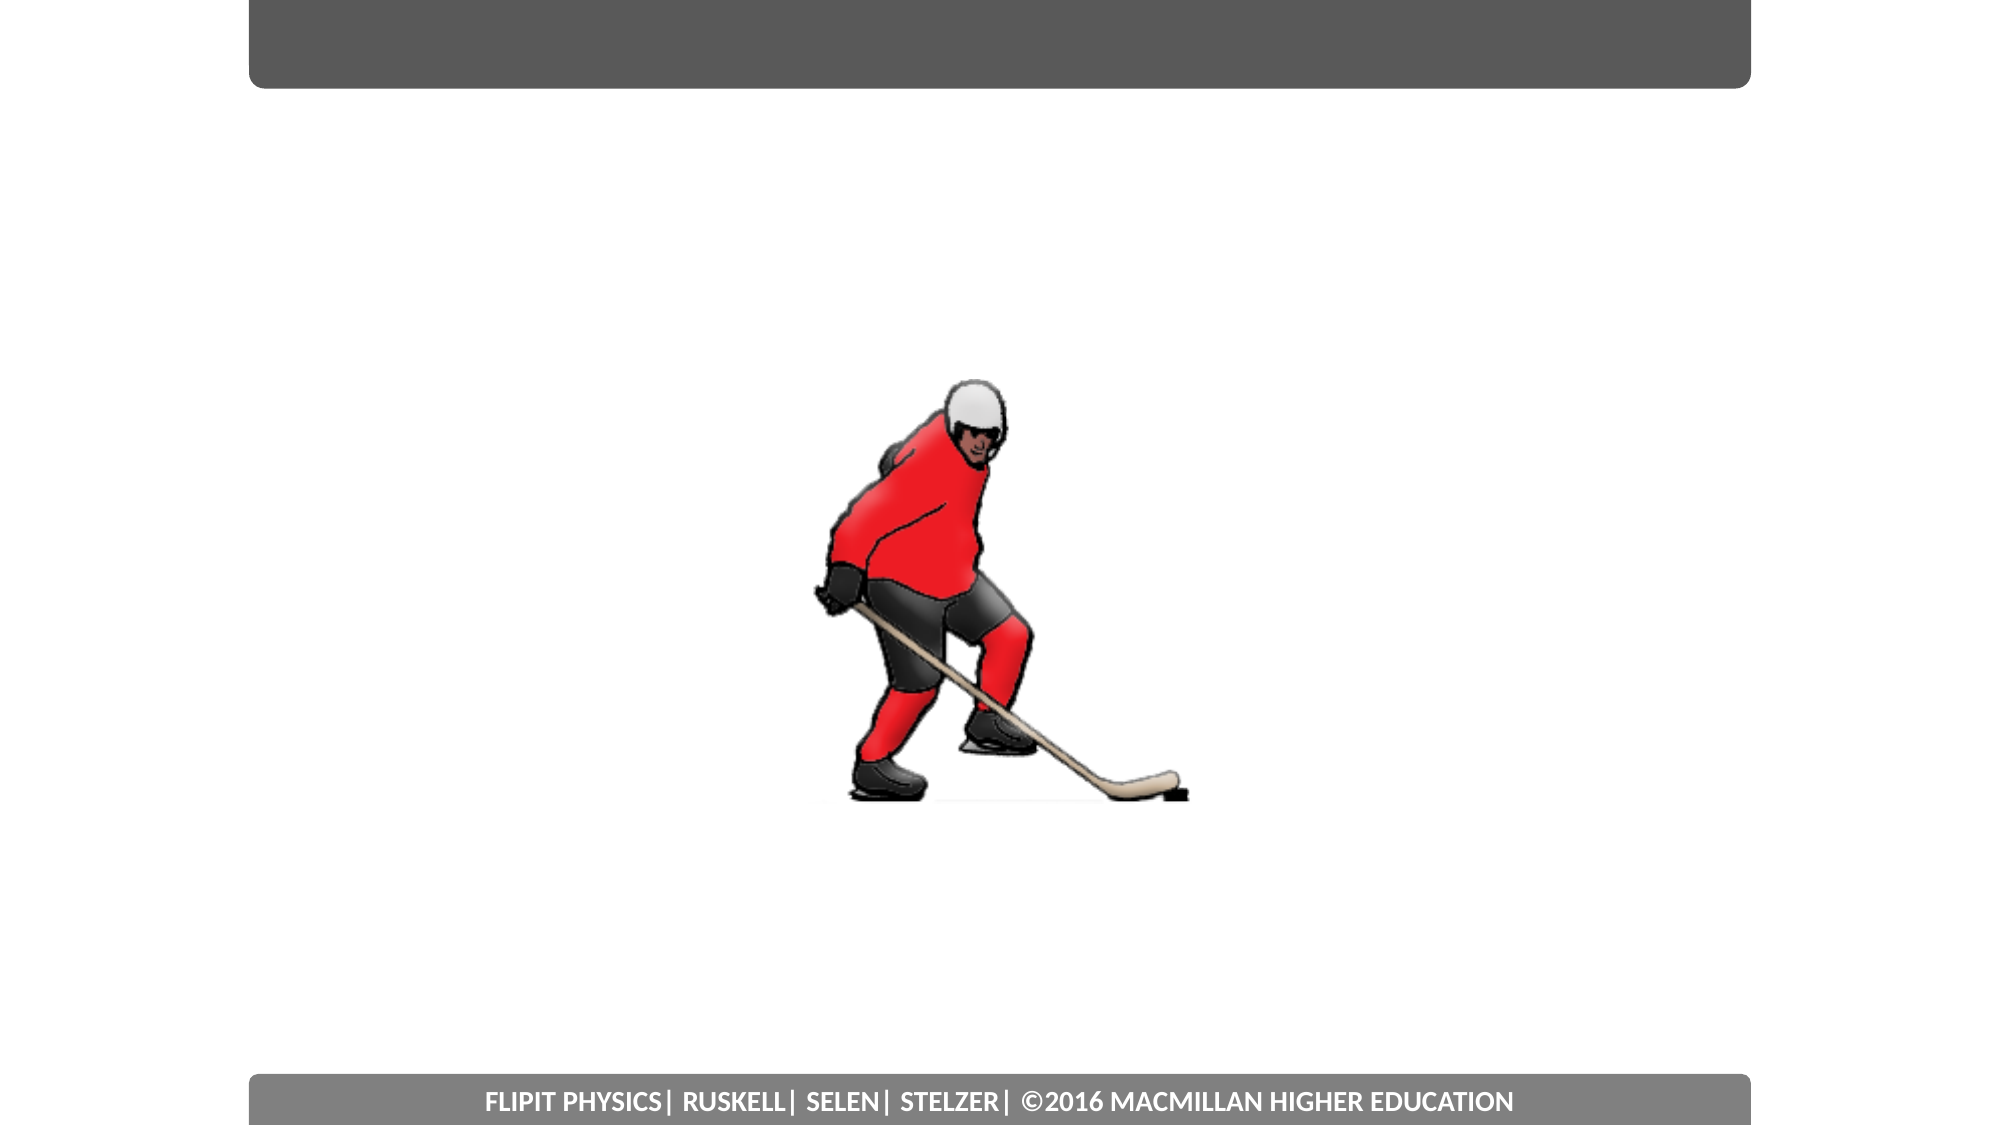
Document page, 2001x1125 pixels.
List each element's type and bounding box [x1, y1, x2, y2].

text_box [249, 1074, 1750, 1125]
picture [808, 379, 1192, 805]
text_box [248, 0, 1752, 89]
